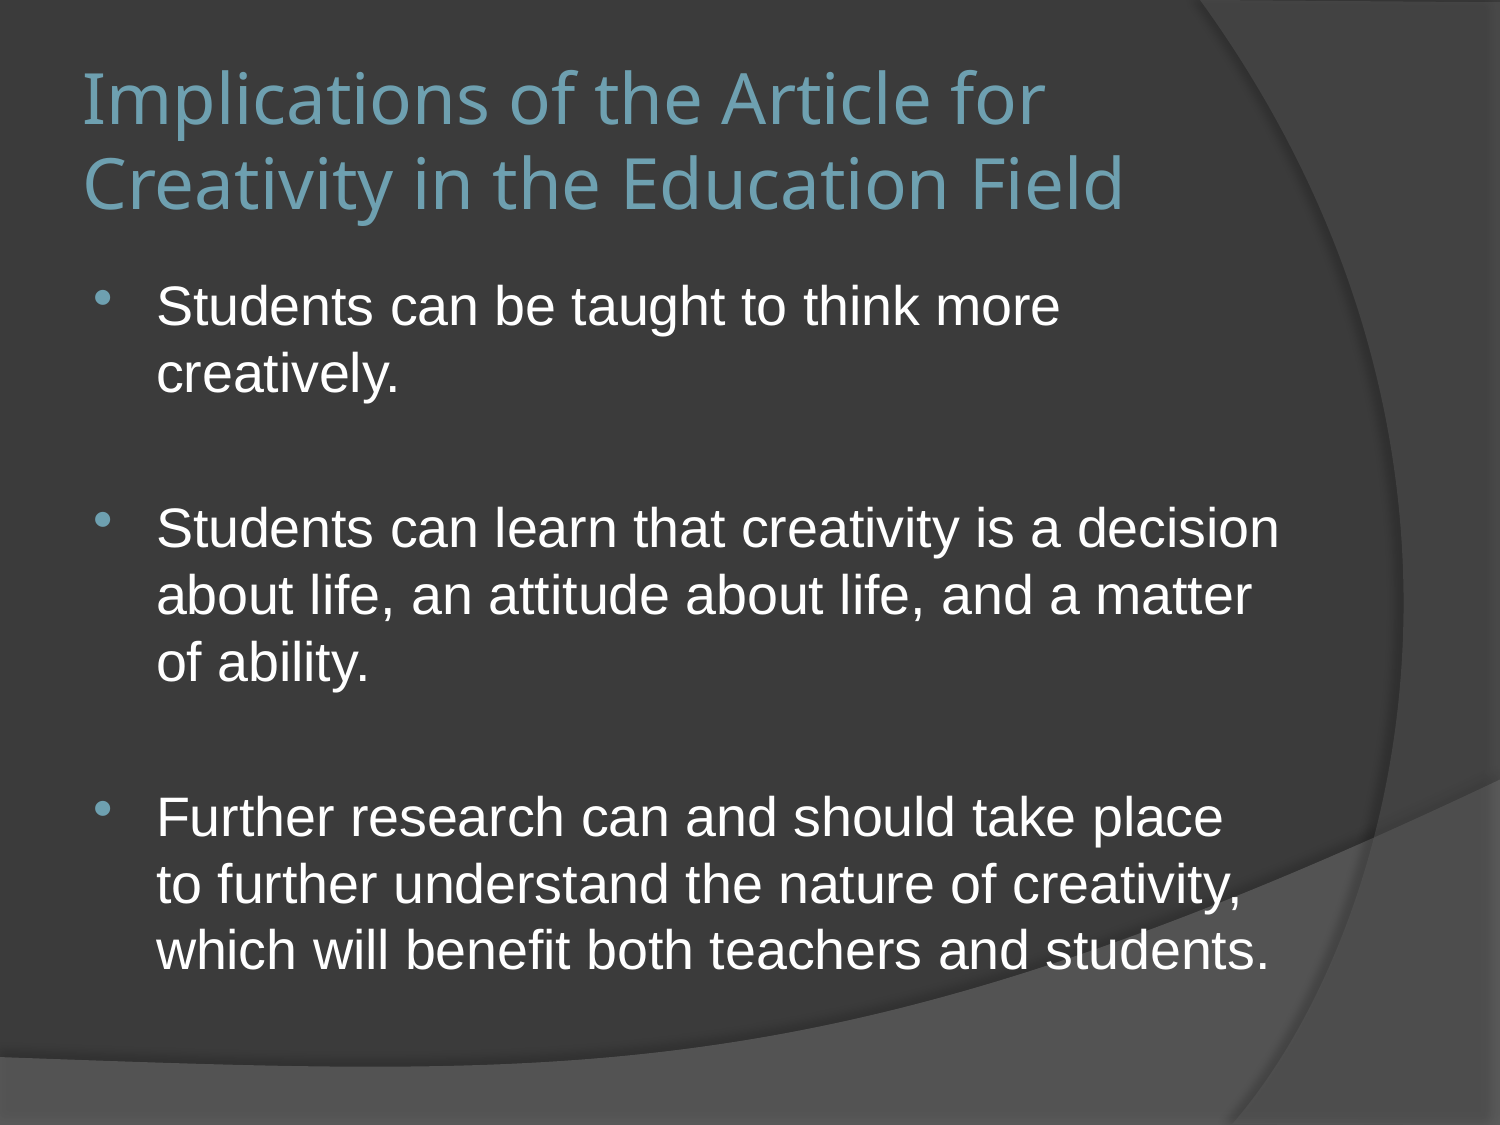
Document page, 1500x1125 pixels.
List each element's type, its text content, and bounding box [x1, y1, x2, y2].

list Students can be taught to think more creatively. Students can learn that creativity is a decision about life, an attitude about life, and a matter of ability. Further research can and should take place to further understand the nature of creativity, which will benefit both teachers and students. [75, 262, 1300, 1005]
title Implications of the Article for Creativity in the Education Field [75, 45, 1300, 233]
